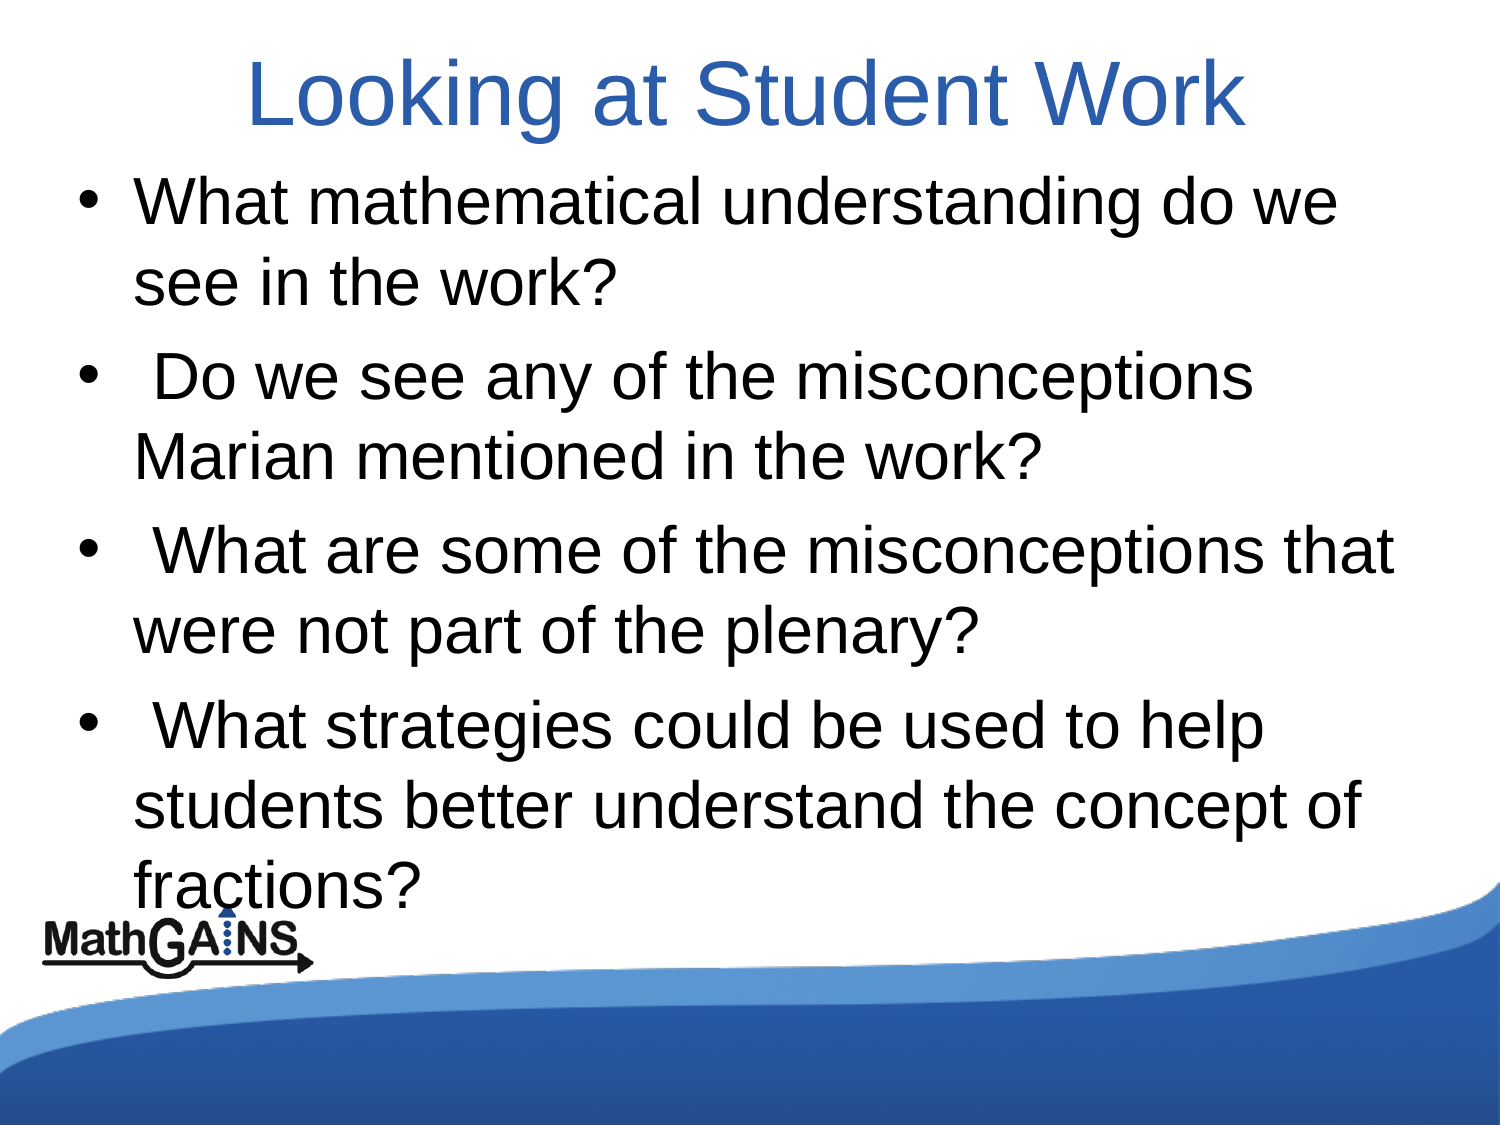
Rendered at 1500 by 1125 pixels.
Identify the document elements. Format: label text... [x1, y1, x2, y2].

list What mathematical understanding do we see in the work? Do we see any of the misconceptions Marian mentioned in the work? What are some of the misconceptions that were not part of the plenary? What strategies could be used to help students better understand the concept of fractions? [61, 149, 1413, 1013]
title Looking at Student Work [74, 14, 1426, 163]
picture [0, 878, 1500, 1125]
